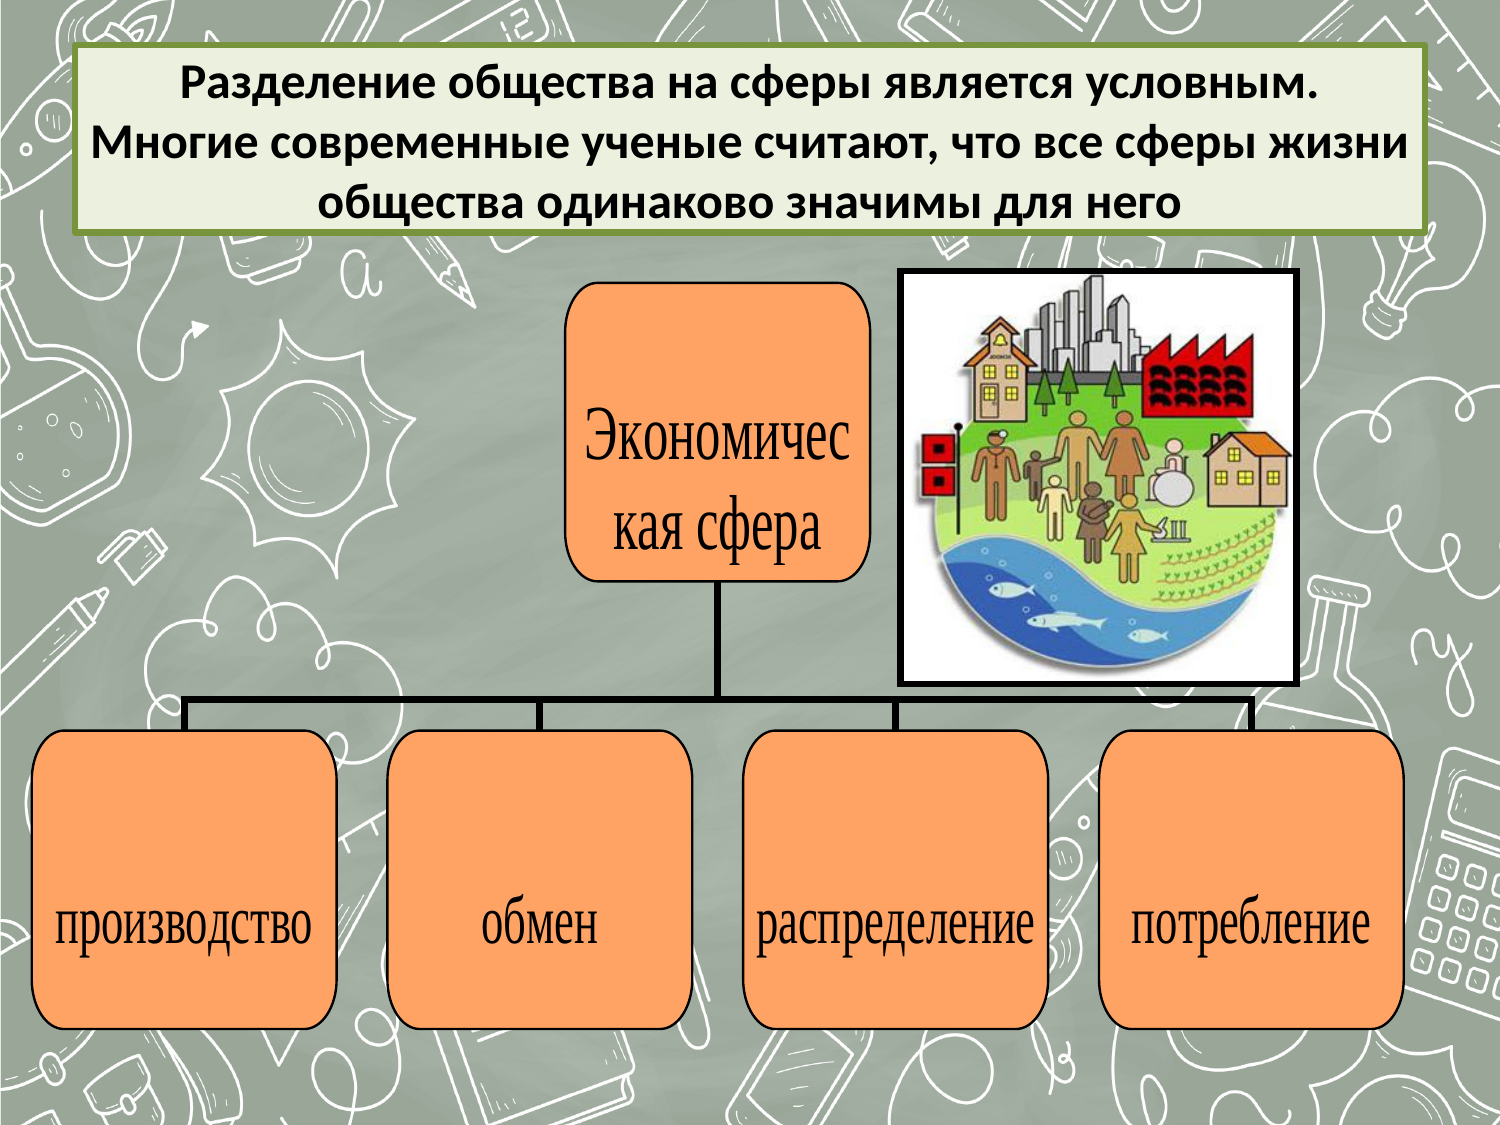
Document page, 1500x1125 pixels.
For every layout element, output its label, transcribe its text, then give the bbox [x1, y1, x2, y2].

title Разделение общества на сферы является условным. Многие современные ученые считают, что все сферы жизни общества одинаково значимы для него [75, 45, 1425, 233]
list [29, 278, 1498, 1036]
picture [903, 273, 1294, 681]
